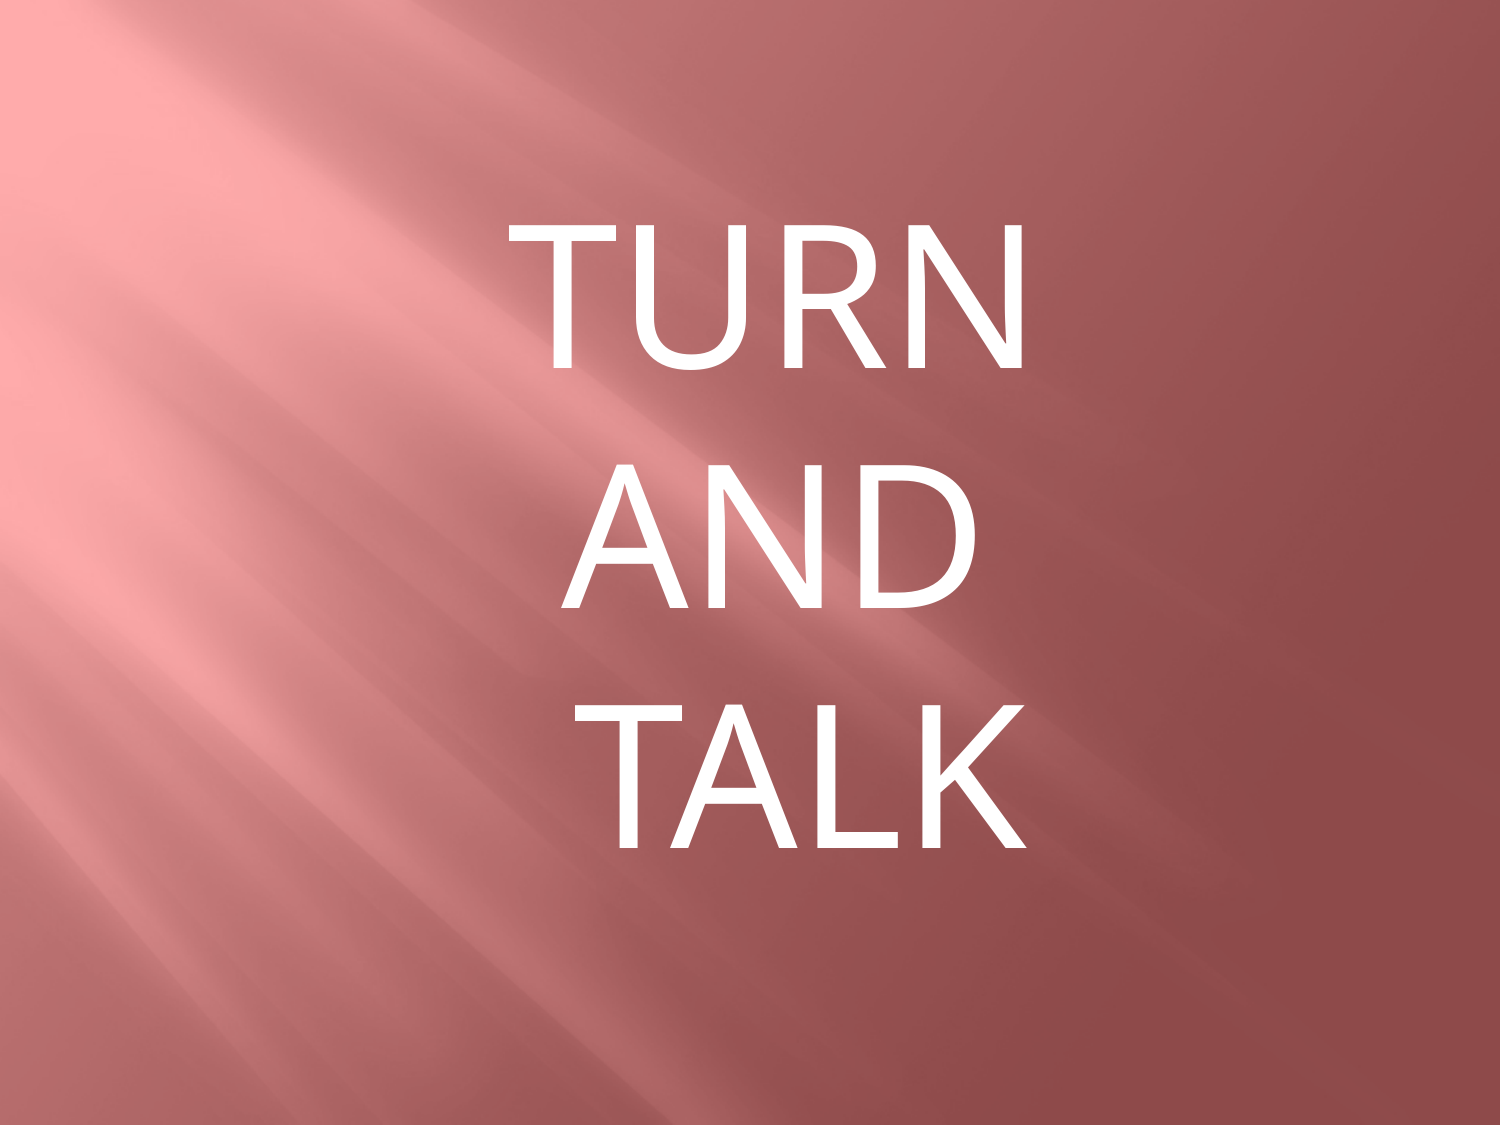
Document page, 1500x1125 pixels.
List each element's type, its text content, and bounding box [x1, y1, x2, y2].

text_box TURN AND TALK [476, 161, 1125, 897]
